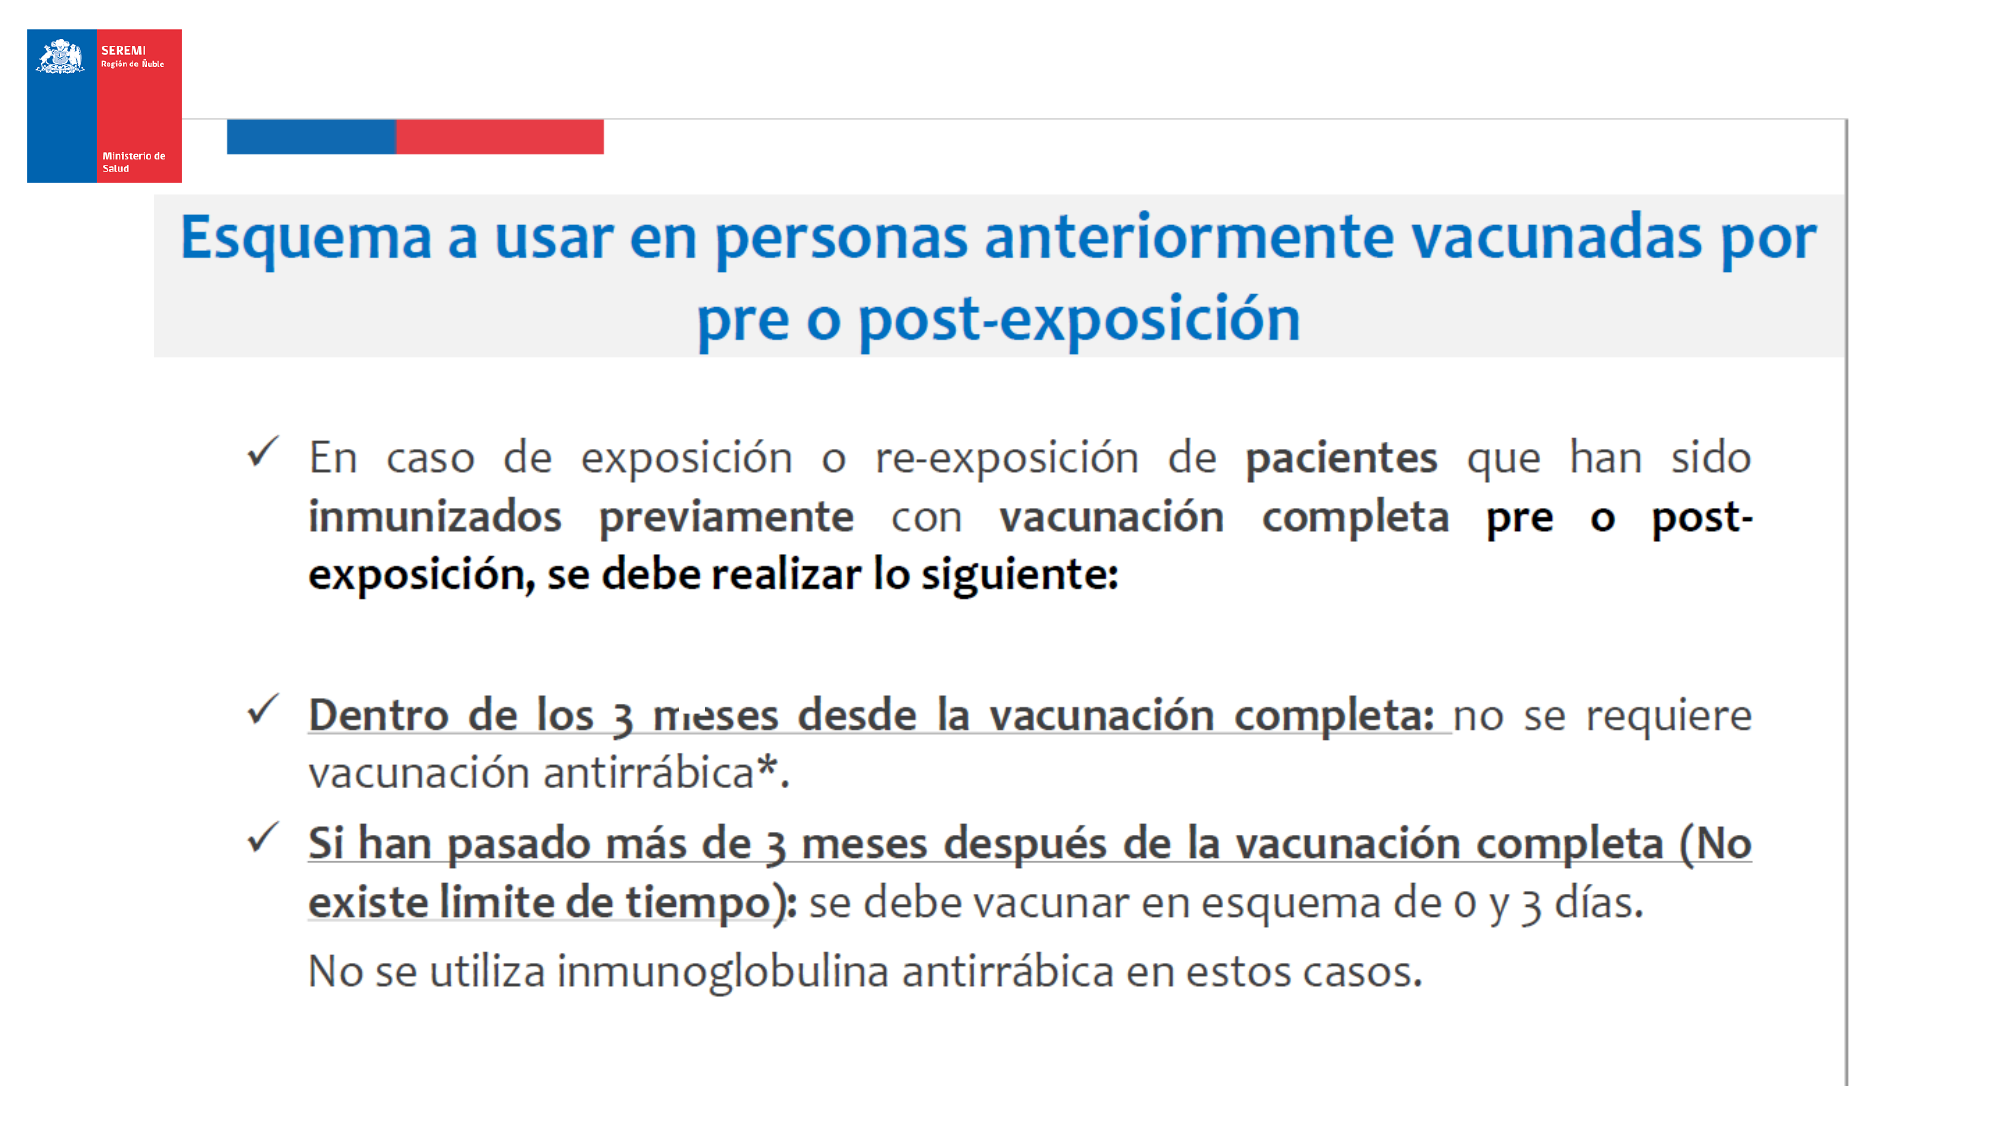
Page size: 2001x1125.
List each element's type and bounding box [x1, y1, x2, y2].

picture [27, 28, 1849, 1086]
